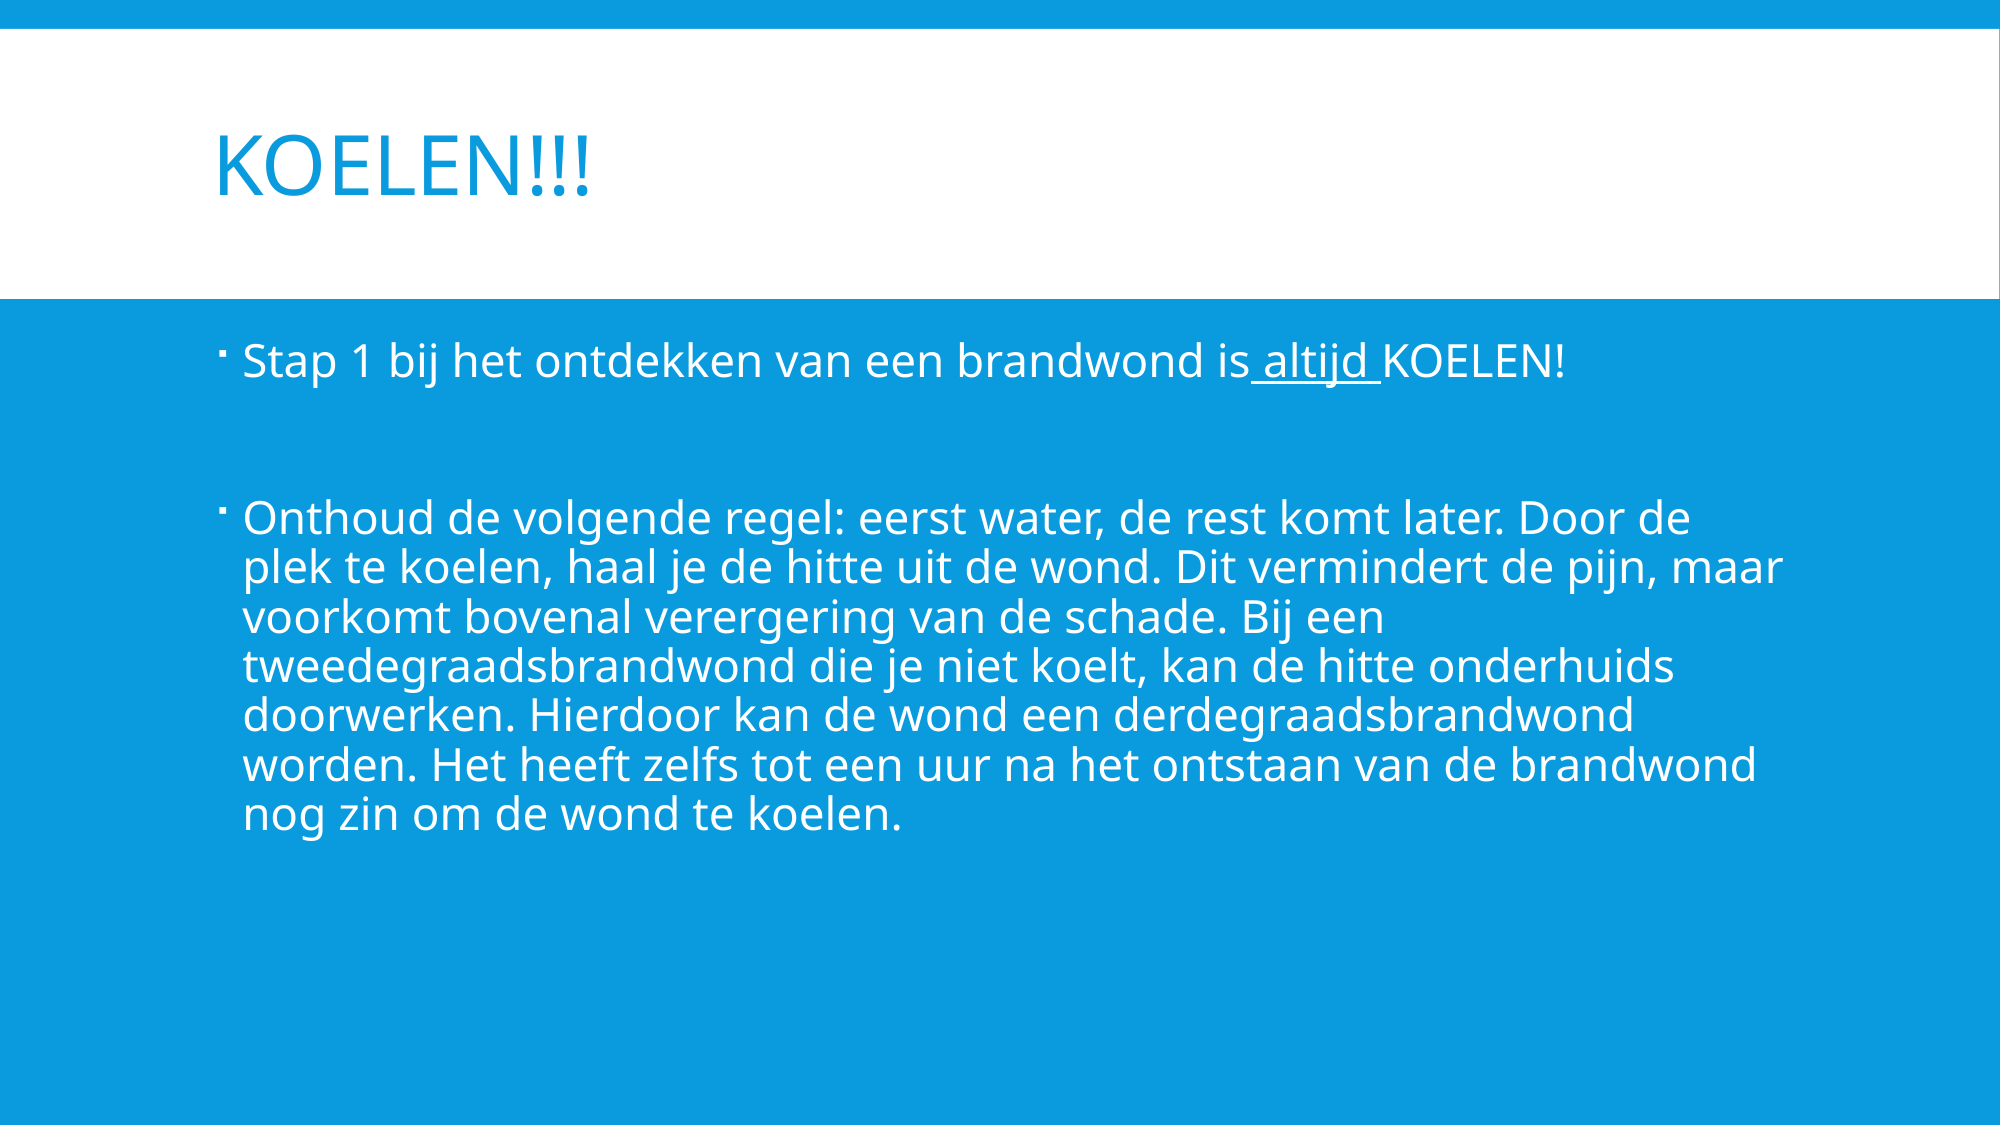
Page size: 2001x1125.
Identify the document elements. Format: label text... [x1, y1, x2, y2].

title Koelen!!! [197, 46, 1803, 295]
list Stap 1 bij het ontdekken van een brandwond is altijd KOELEN! Onthoud de volgende regel: eerst water, de rest komt later. Door de plek te koelen, haal je de hitte uit de wond. Dit vermindert de pijn, maar voorkomt bovenal verergering van de schade. Bij een tweedegraadsbrandwond die je niet koelt, kan de hitte onderhuids doorwerken. Hierdoor kan de wond een derdegraadsbrandwond worden. Het heeft zelfs tot een uur na het ontstaan van de brandwond nog zin om de wond te koelen. [197, 329, 1803, 1020]
